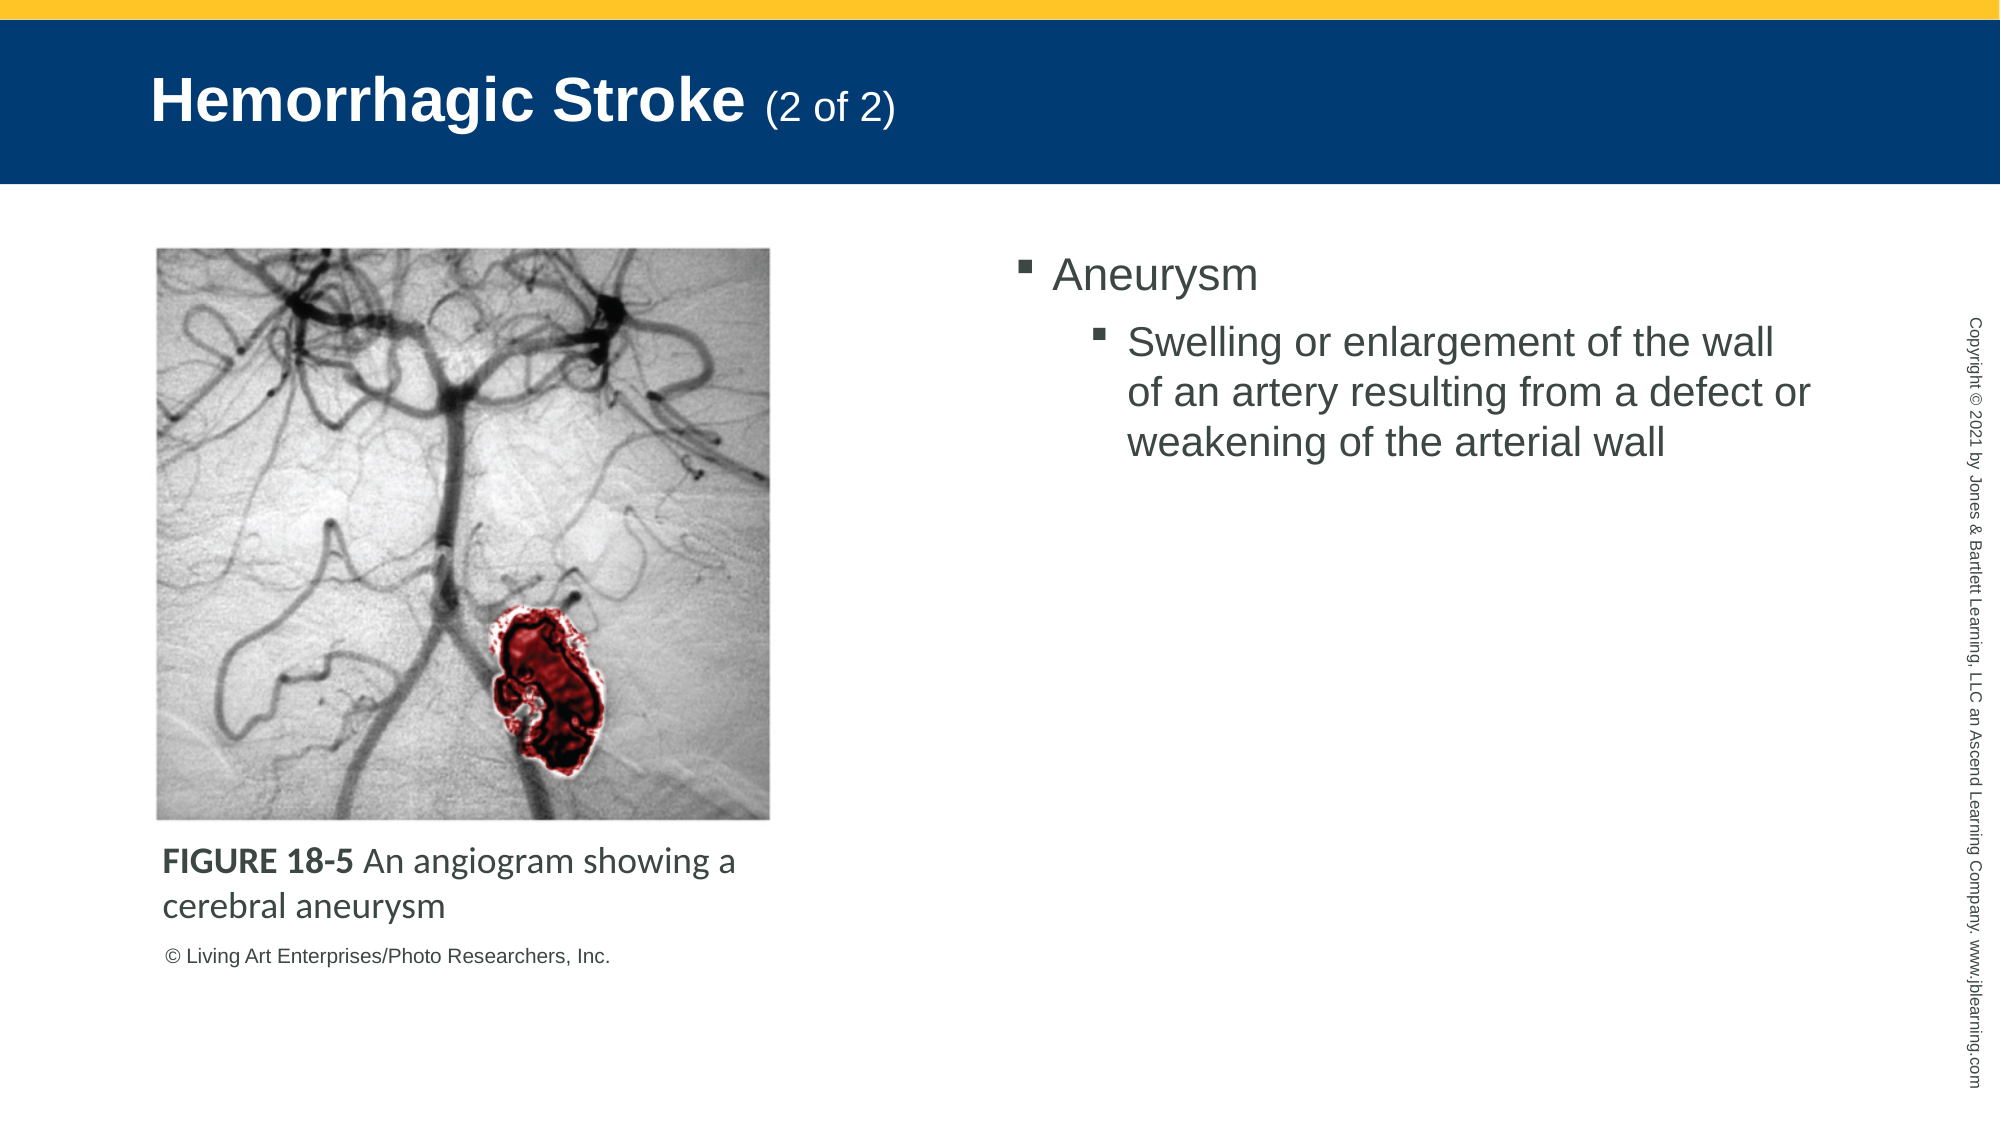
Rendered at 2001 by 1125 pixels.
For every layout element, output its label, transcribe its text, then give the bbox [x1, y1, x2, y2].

text_box FIGURE 18-5 An angiogram showing a cerebral aneurysm [147, 829, 780, 934]
picture [147, 241, 780, 829]
title Hemorrhagic Stroke (2 of 2) [0, 19, 2000, 185]
text_box © Living Art Enterprises/Photo Researchers, Inc. [150, 935, 626, 975]
list Aneurysm Swelling or enlargement of the wall of an artery resulting from a defect or weakening of the arterial wall [999, 237, 1850, 1025]
